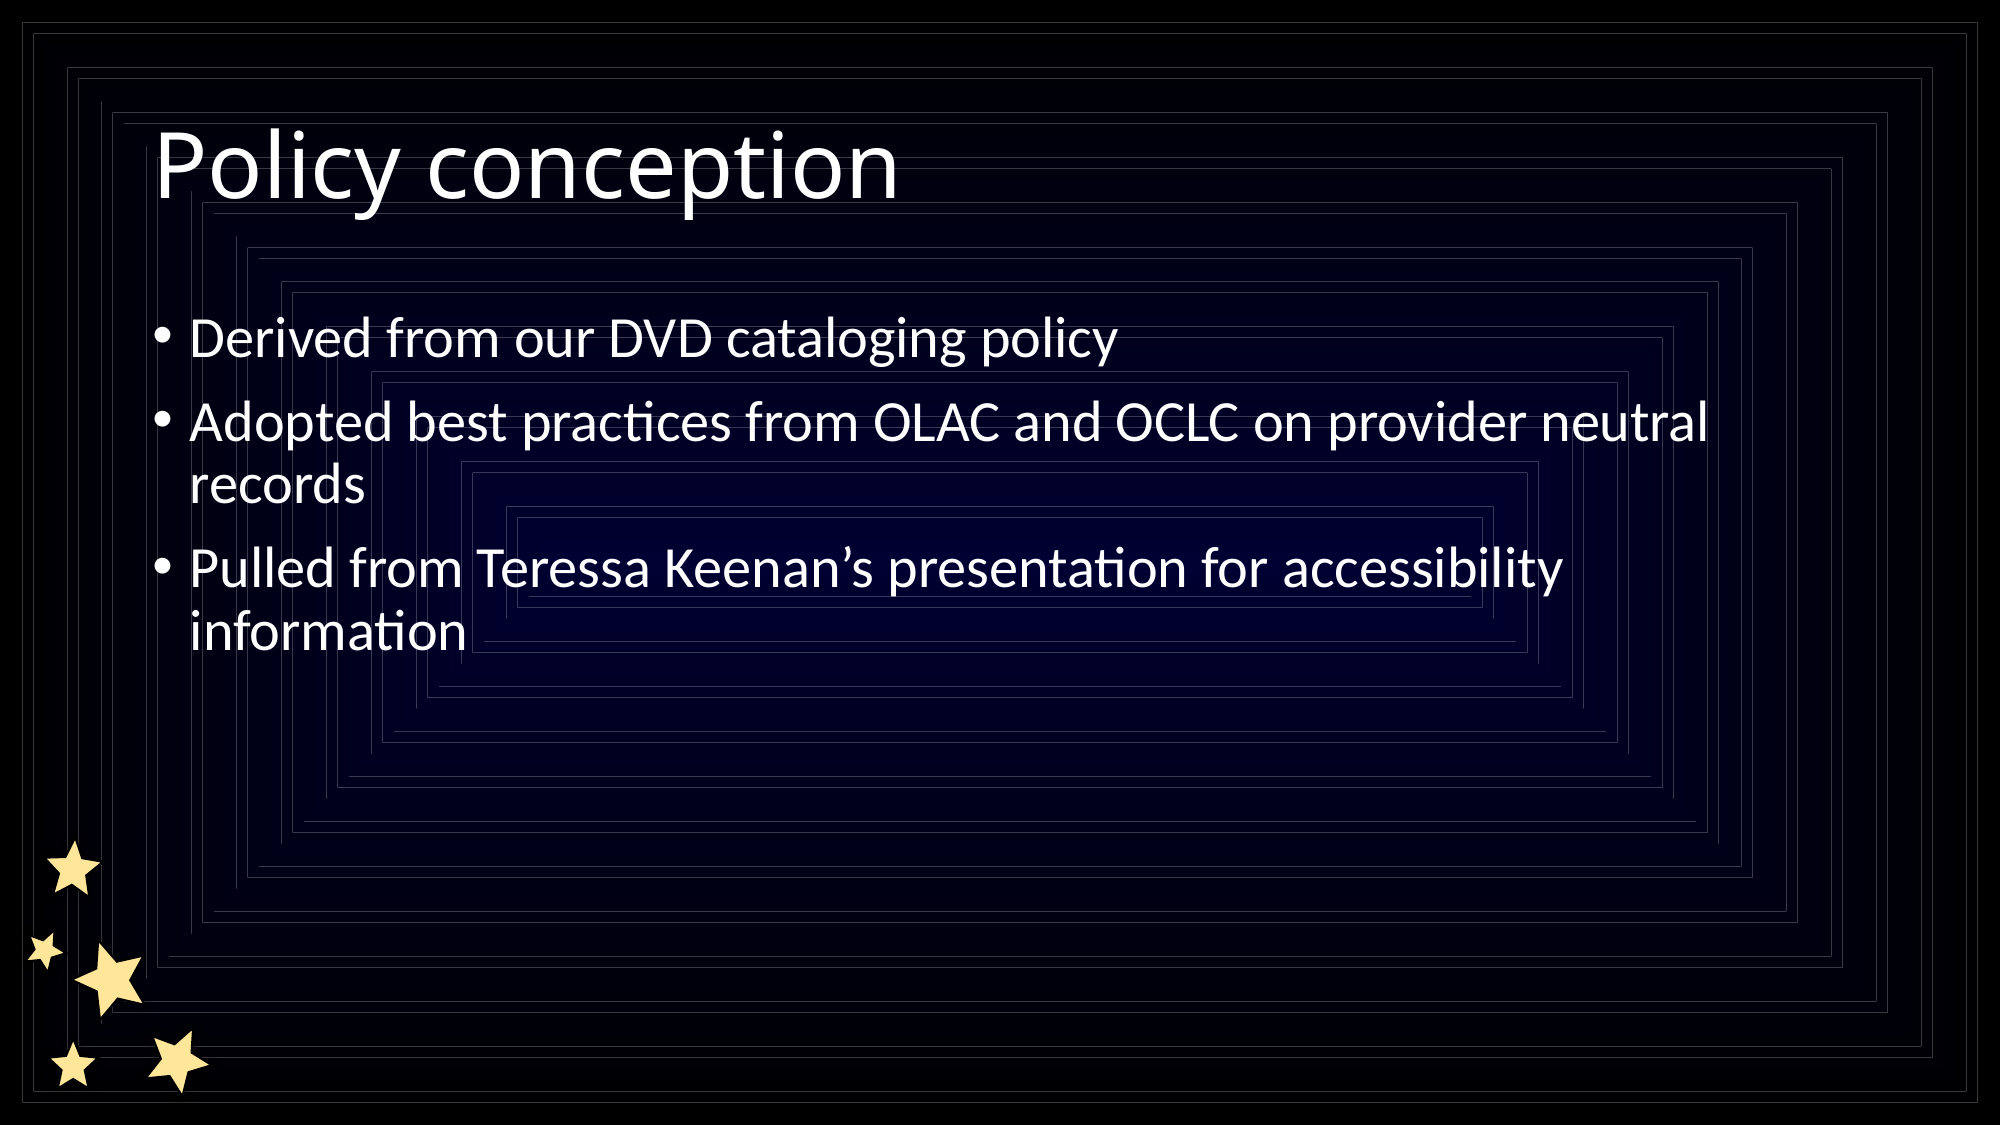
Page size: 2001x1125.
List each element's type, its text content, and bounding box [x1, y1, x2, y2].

text_box [41, 834, 106, 900]
text_box [22, 927, 69, 976]
title Policy conception [137, 59, 1863, 278]
text_box [68, 937, 147, 1023]
text_box [45, 1035, 101, 1091]
text_box [143, 1025, 215, 1100]
list Derived from our DVD cataloging policy Adopted best practices from OLAC and OCLC on provider neutral records Pulled from Teressa Keenan’s presentation for accessibility information [137, 299, 1863, 1014]
